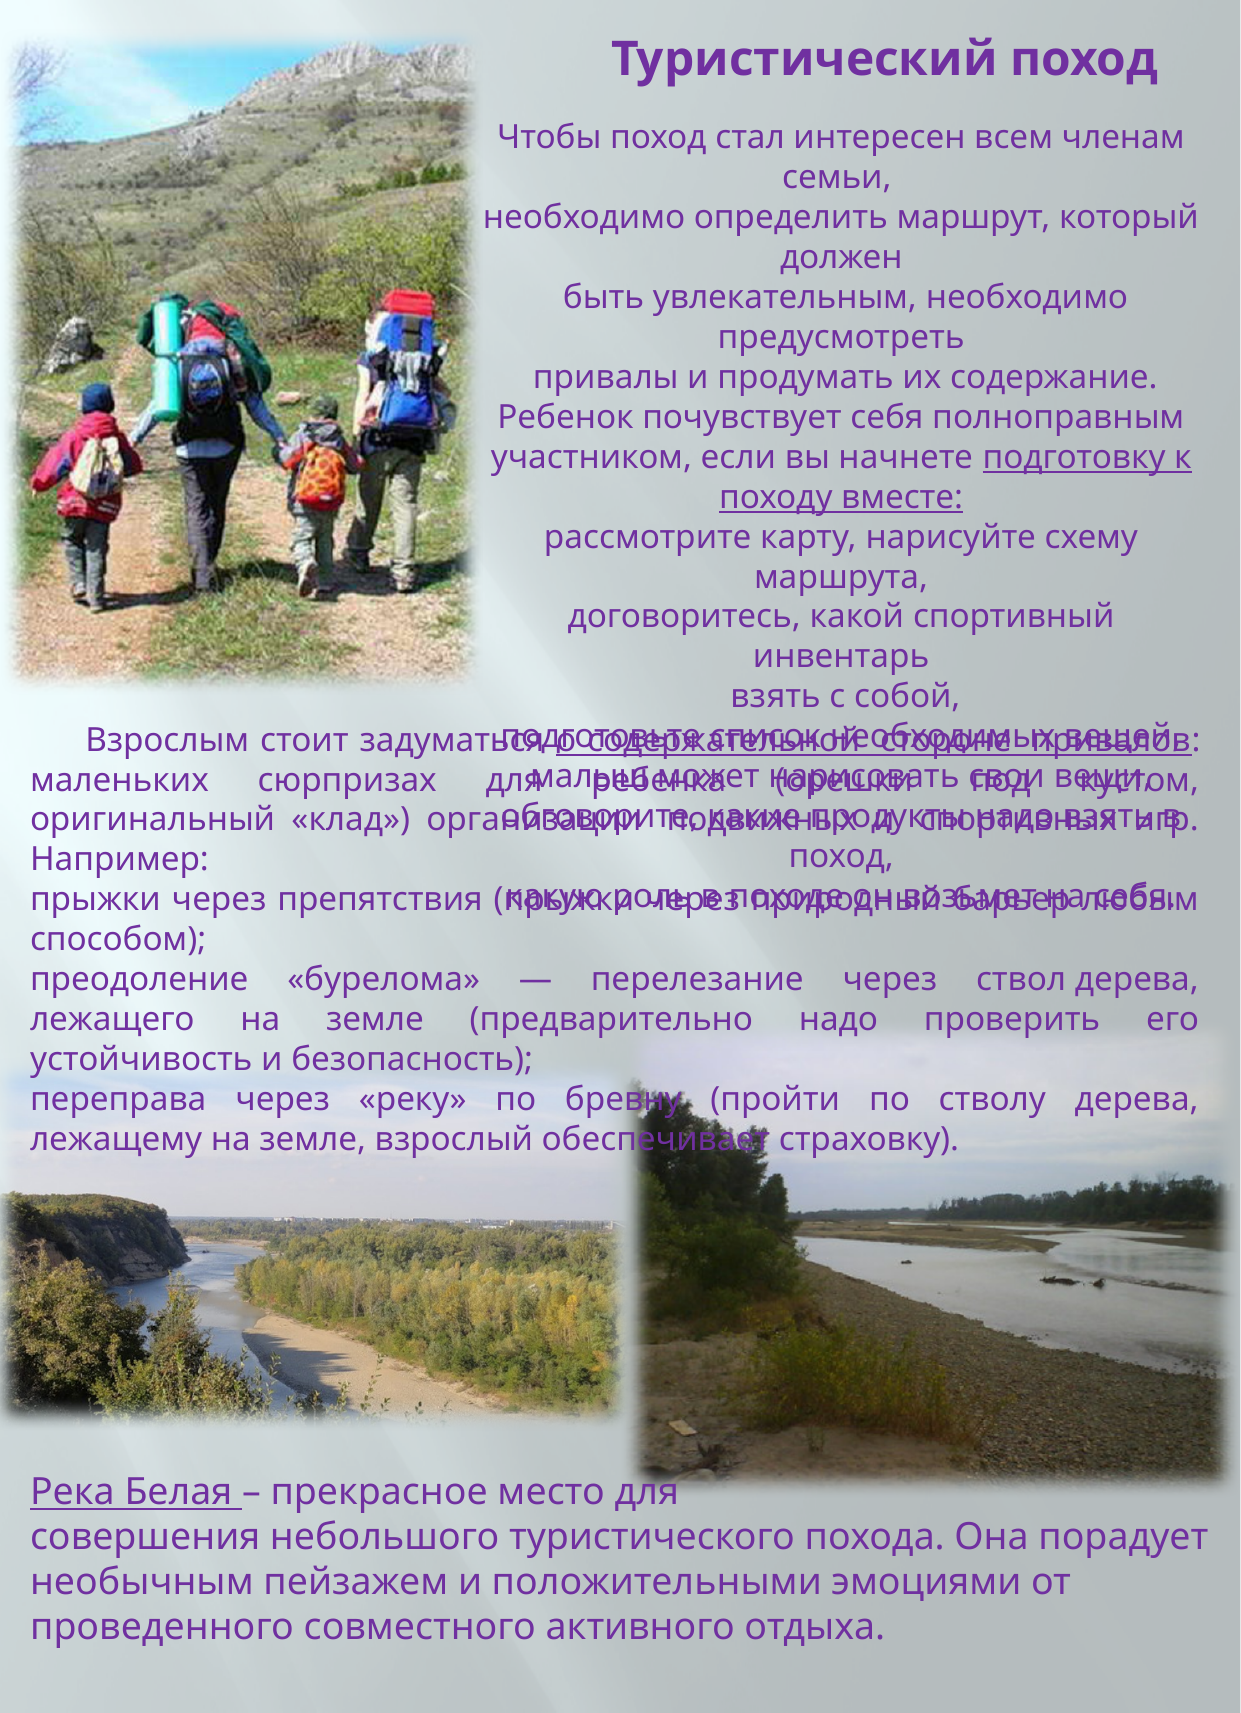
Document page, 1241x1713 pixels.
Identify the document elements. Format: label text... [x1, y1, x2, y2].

text_box Река Белая – прекрасное место для совершения небольшого туристического похода. Она порадует необычным пейзажем и положительными эмоциями от проведенного совместного активного отдыха. [12, 1467, 1241, 1656]
text_box Взрослым стоит задуматься о содержательной стороне привалов: маленьких сюрпризах для ребенка (орешки под кустом, оригинальный «клад») организации подвижных и спортивных игр. Например: прыжки через препятствия (прыжки через природный барьер любым способом); преодоление «бурелома» — перелезание через ствол дерева, лежащего на земле (предварительно надо проверить его устойчивость и безопасность); переправа через «реку» по бревну (пройти по стволу дерева, лежащему на земле, взрослый обеспечивает страховку). [12, 709, 1218, 1056]
picture [0, 1016, 1241, 1499]
text_box Чтобы поход стал интересен всем членам семьи, необходимо определить маршрут, который должен быть увлекательным, необходимо предусмотреть привалы и продумать их содержание. Ребенок почувствует себя полноправным участником, если вы начнете подготовку к походу вместе: рассмотрите карту, нарисуйте схему маршрута, договоритесь, какой спортивный инвентарь взять с собой, подготовьте список необходимых вещей, малыш может нарисовать свои вещи, обговорите, какие продукты надо взять в поход, какую роль в походе он возьмет на себя. [526, 107, 1218, 709]
picture [0, 28, 484, 697]
text_box Туристический поход [594, 18, 1177, 94]
